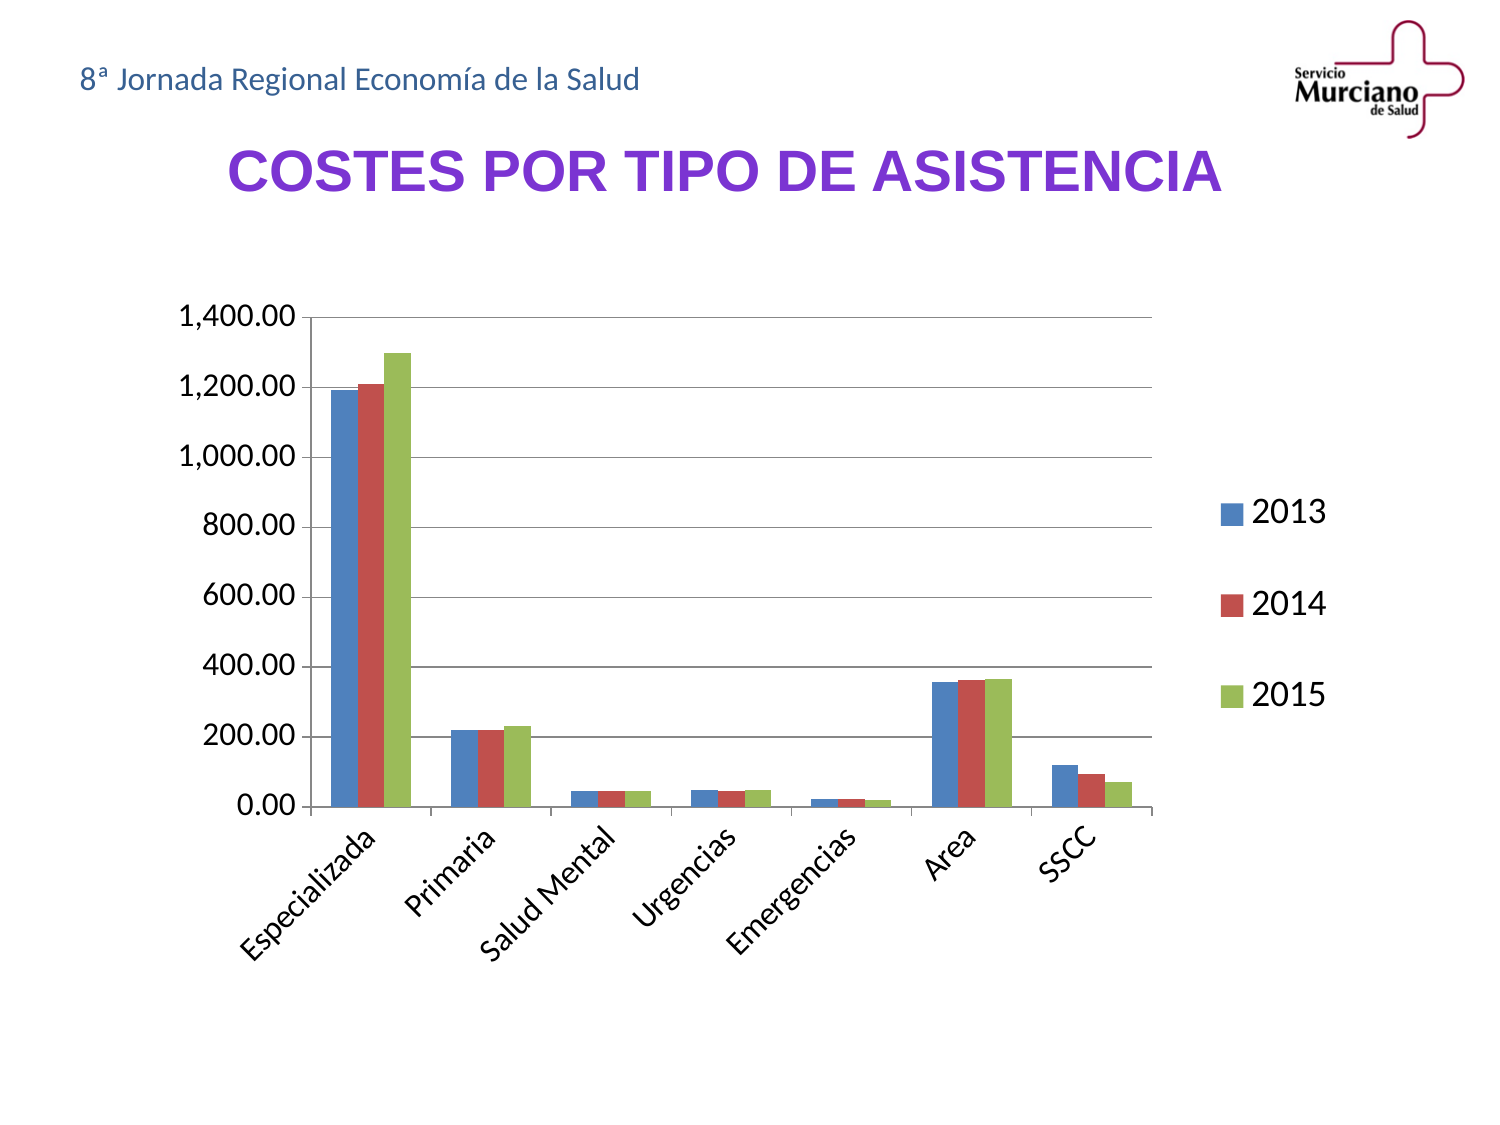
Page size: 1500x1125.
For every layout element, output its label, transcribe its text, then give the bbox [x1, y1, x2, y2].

chart [135, 255, 1365, 1000]
picture [1295, 20, 1465, 140]
text_box 8ª Jornada Regional Economía de la Salud [70, 53, 739, 106]
text_box COSTES POR TIPO DE ASISTENCIA [103, 125, 1348, 211]
